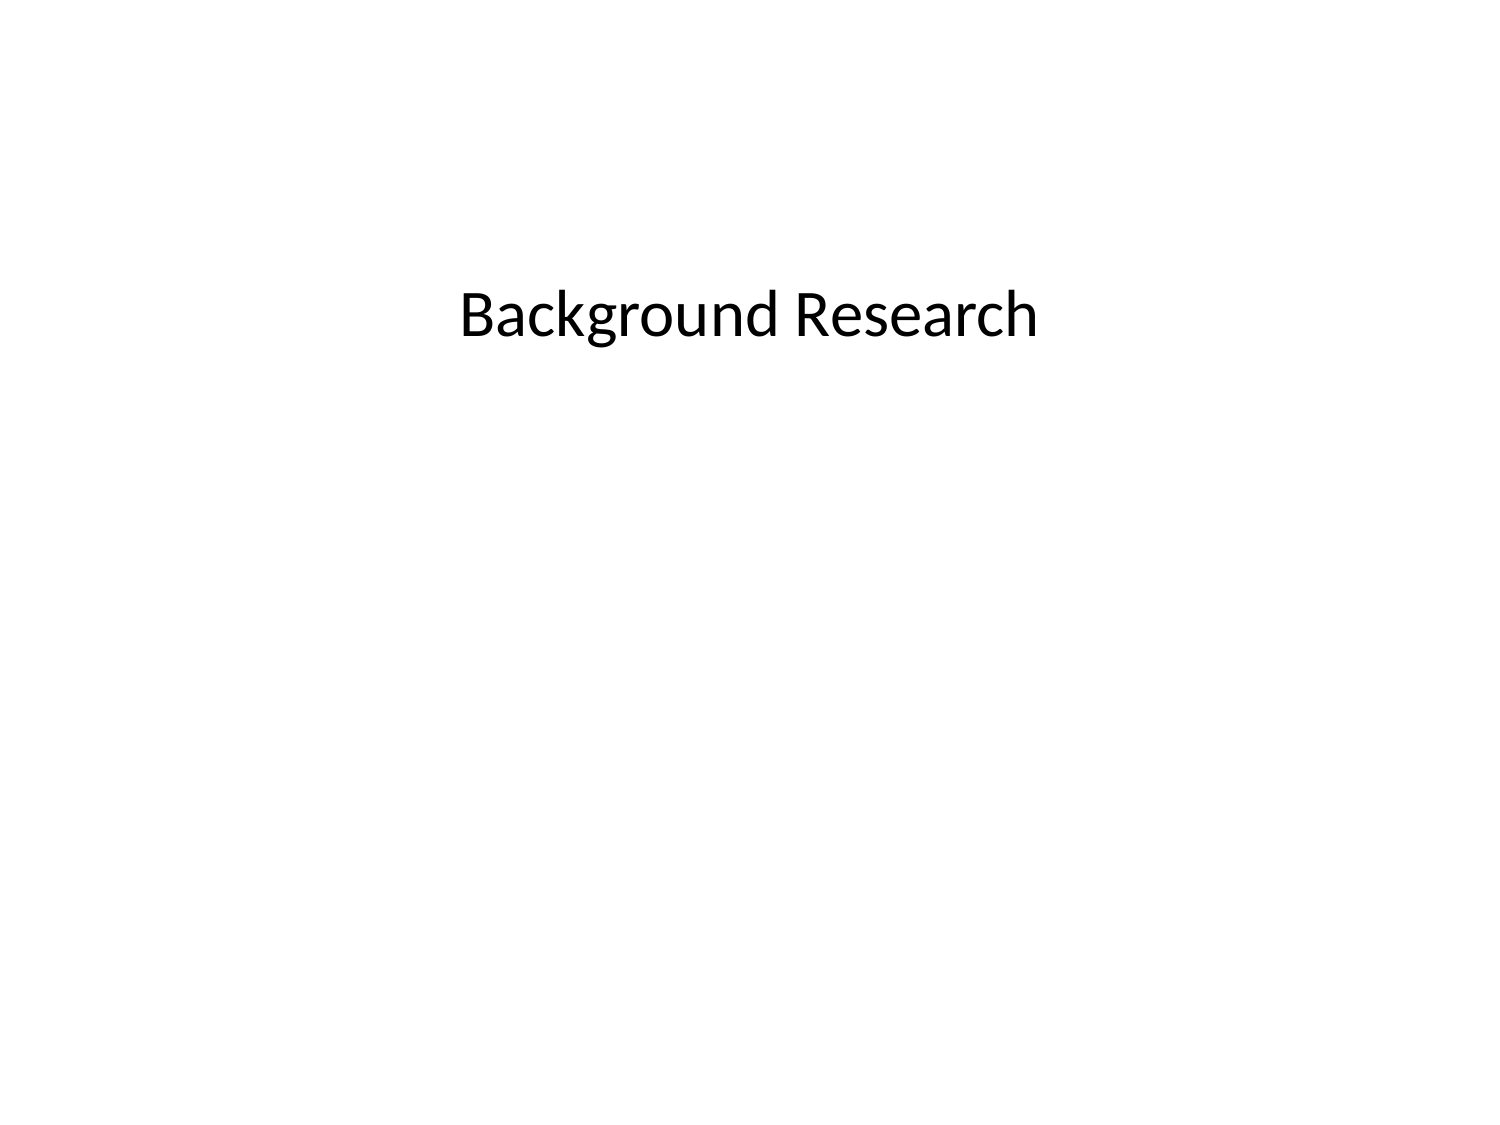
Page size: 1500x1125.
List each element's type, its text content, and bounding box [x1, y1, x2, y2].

list Background Research [75, 262, 1425, 1005]
